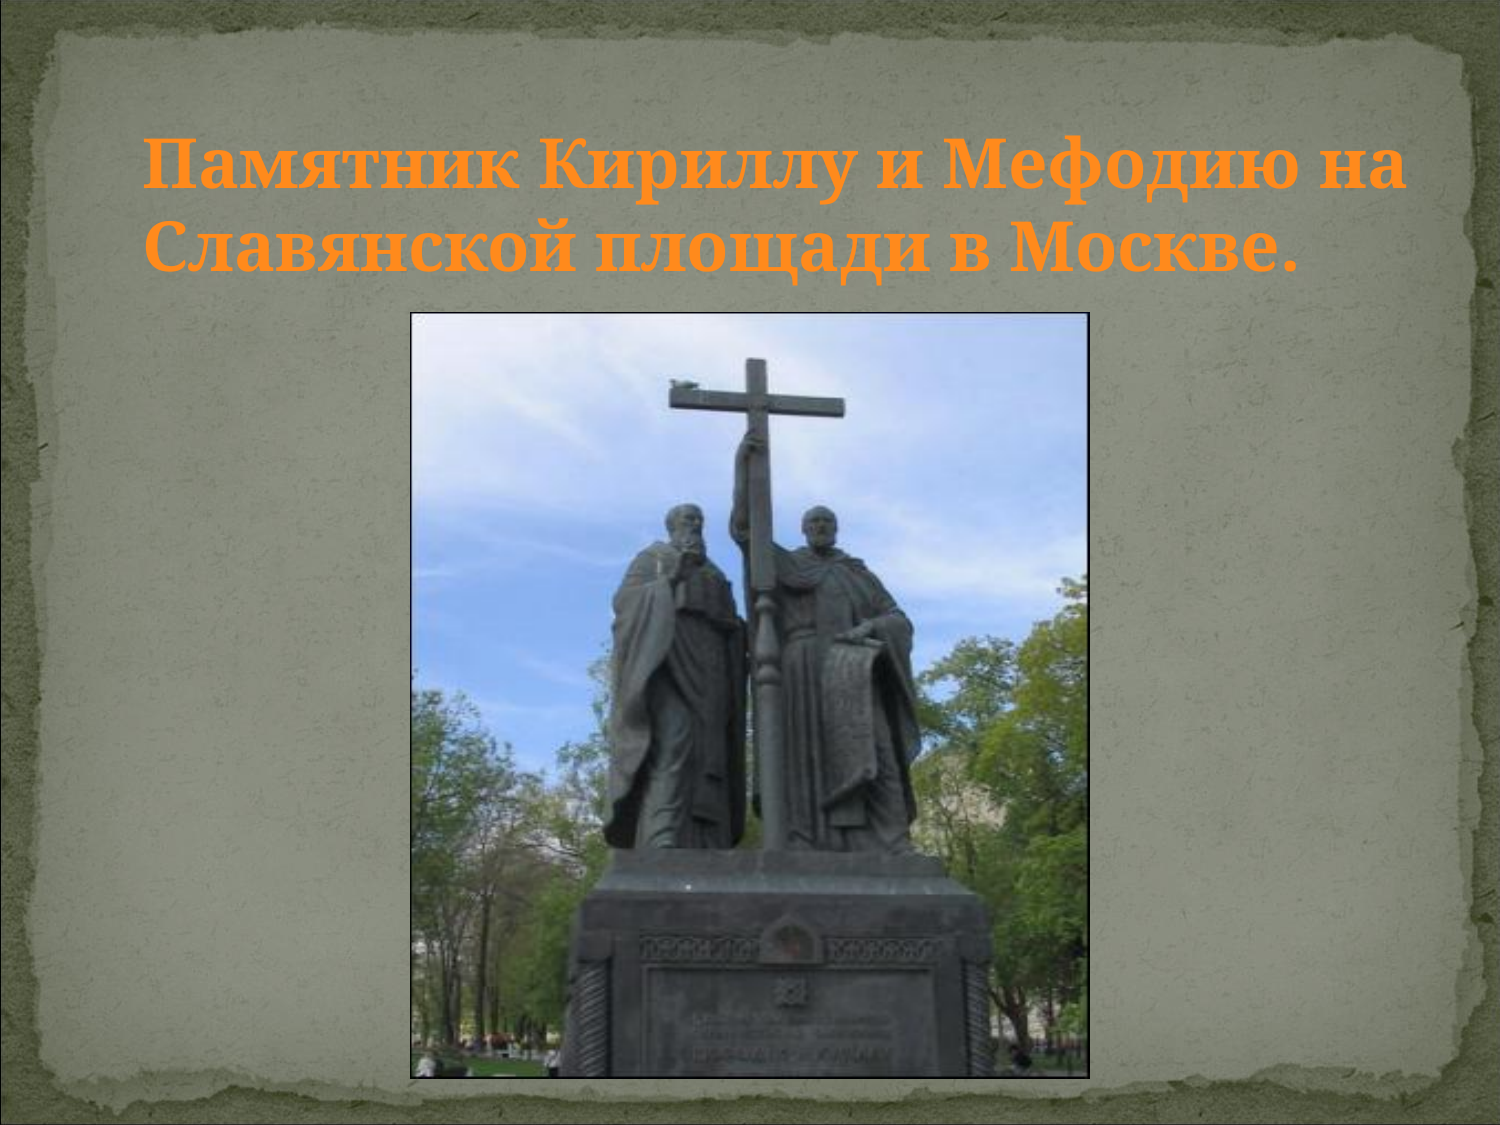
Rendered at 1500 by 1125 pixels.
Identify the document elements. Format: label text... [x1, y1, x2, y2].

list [413, 315, 1088, 1077]
title Памятник Кириллу и Мефодию на Славянской площади в Москве. [127, 95, 1426, 376]
picture [0, 0, 1500, 1125]
